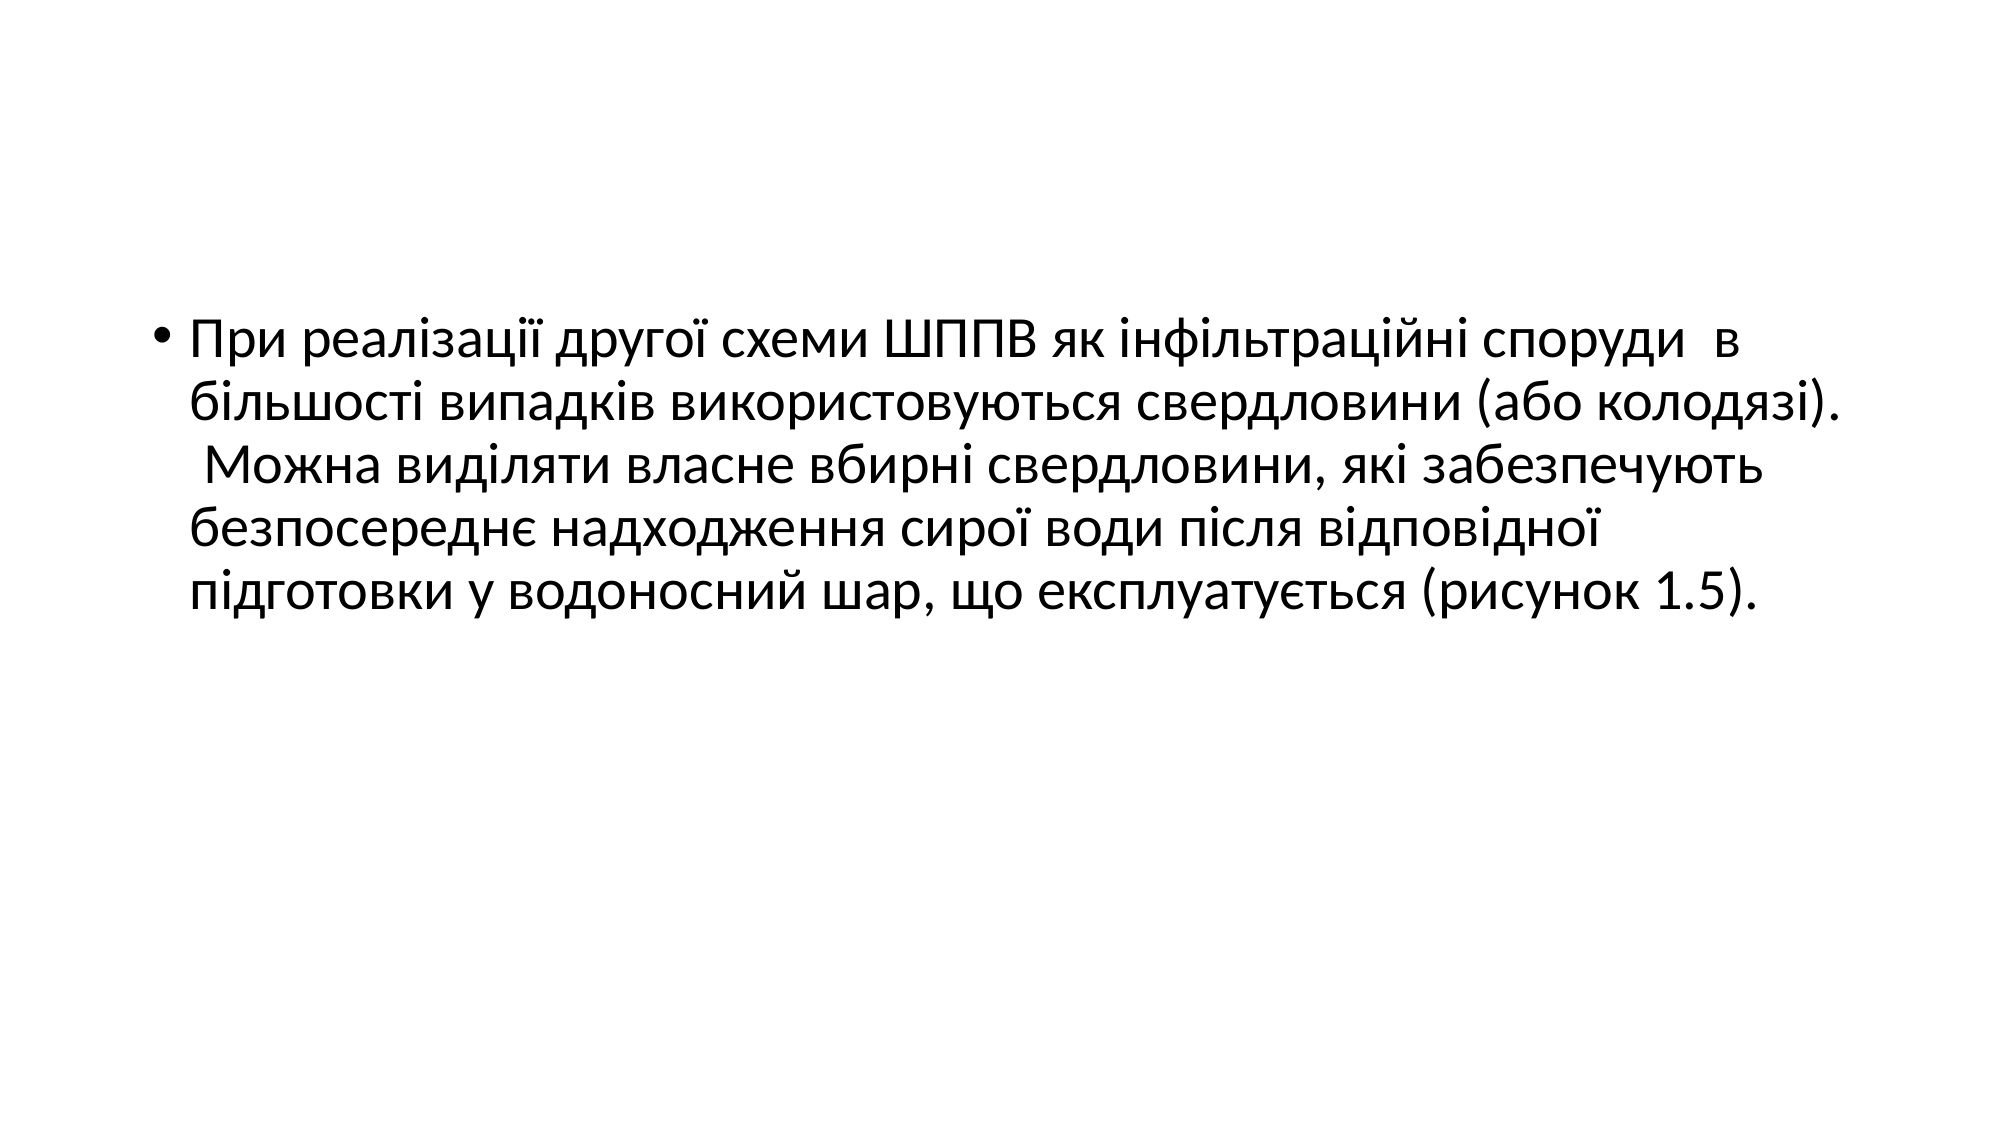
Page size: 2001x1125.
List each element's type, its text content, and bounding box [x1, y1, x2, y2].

list При реалізації другої схеми ШППВ як інфільтраційні споруди в більшості випадків використовуються свердловини (або колодязі). Можна виділяти власне вбирні свердловини, які забезпечують безпосереднє надходження сирої води після відповідної підготовки у водоносний шар, що експлуатується (рисунок 1.5). [137, 299, 1863, 1014]
